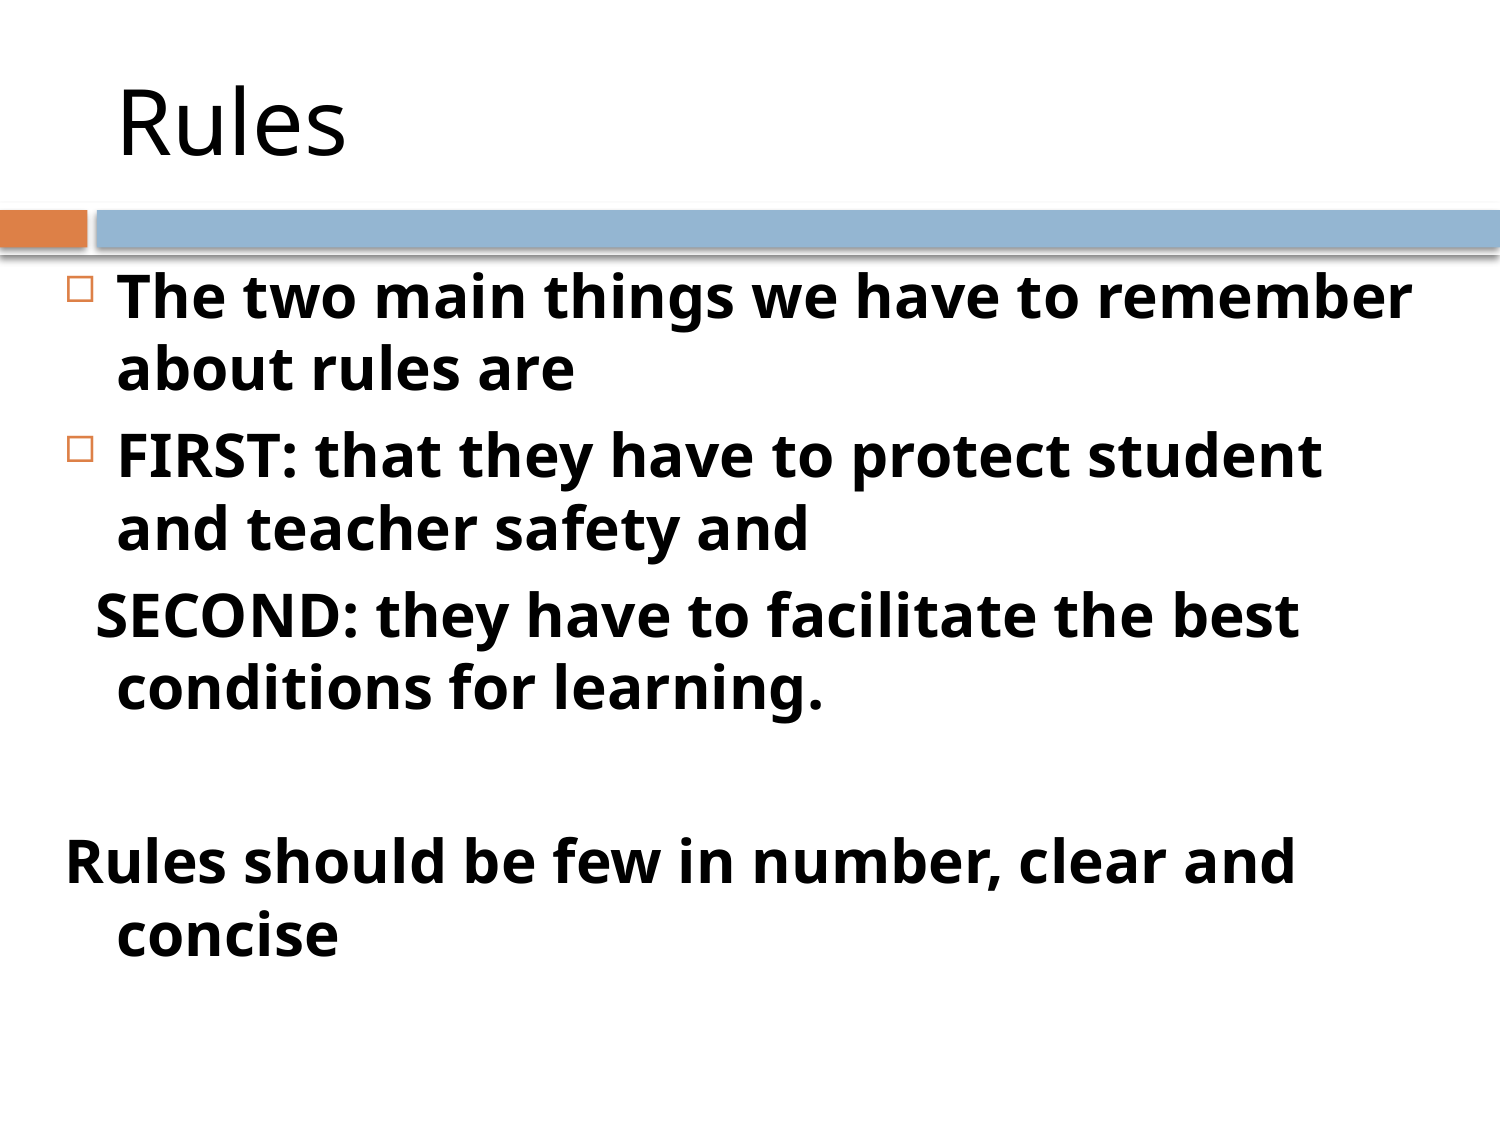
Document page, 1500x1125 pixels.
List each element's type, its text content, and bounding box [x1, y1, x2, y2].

title Rules [100, 37, 1438, 200]
list The two main things we have to remember about rules are FIRST: that they have to protect student and teacher safety and SECOND: they have to facilitate the best conditions for learning. Rules should be few in number, clear and concise [49, 250, 1445, 1001]
